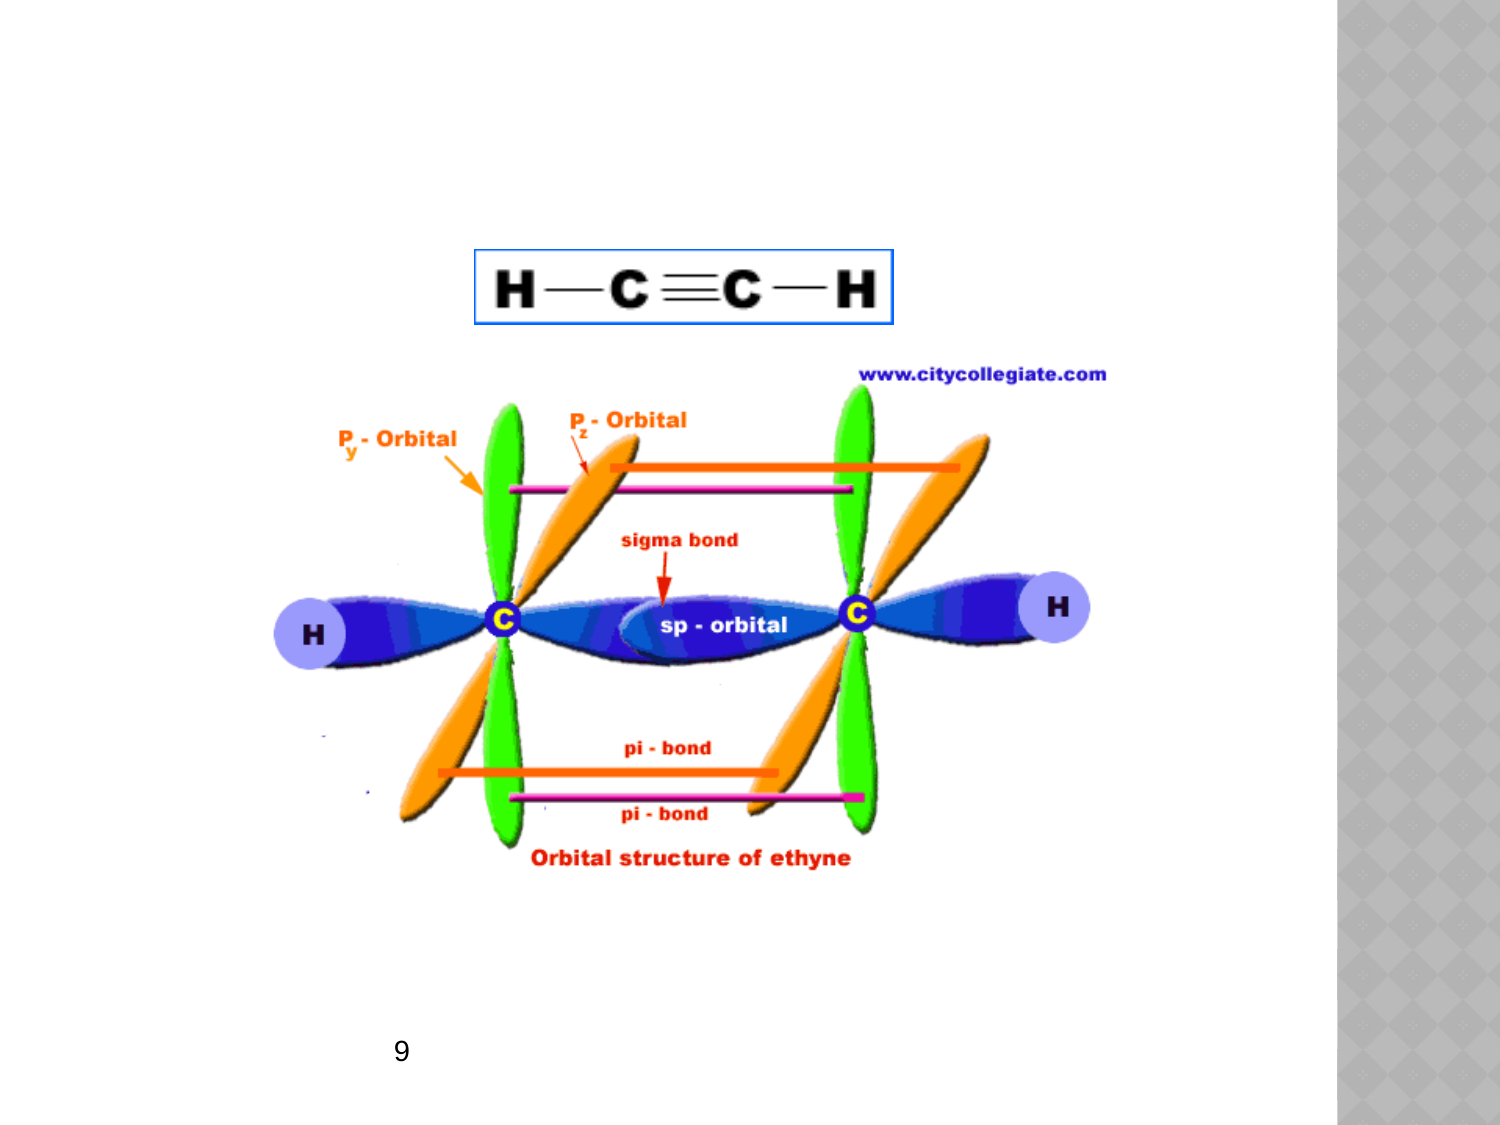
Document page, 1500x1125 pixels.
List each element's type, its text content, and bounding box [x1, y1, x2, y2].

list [474, 249, 894, 326]
text_box 9 [75, 1024, 425, 1103]
picture [249, 361, 1151, 876]
